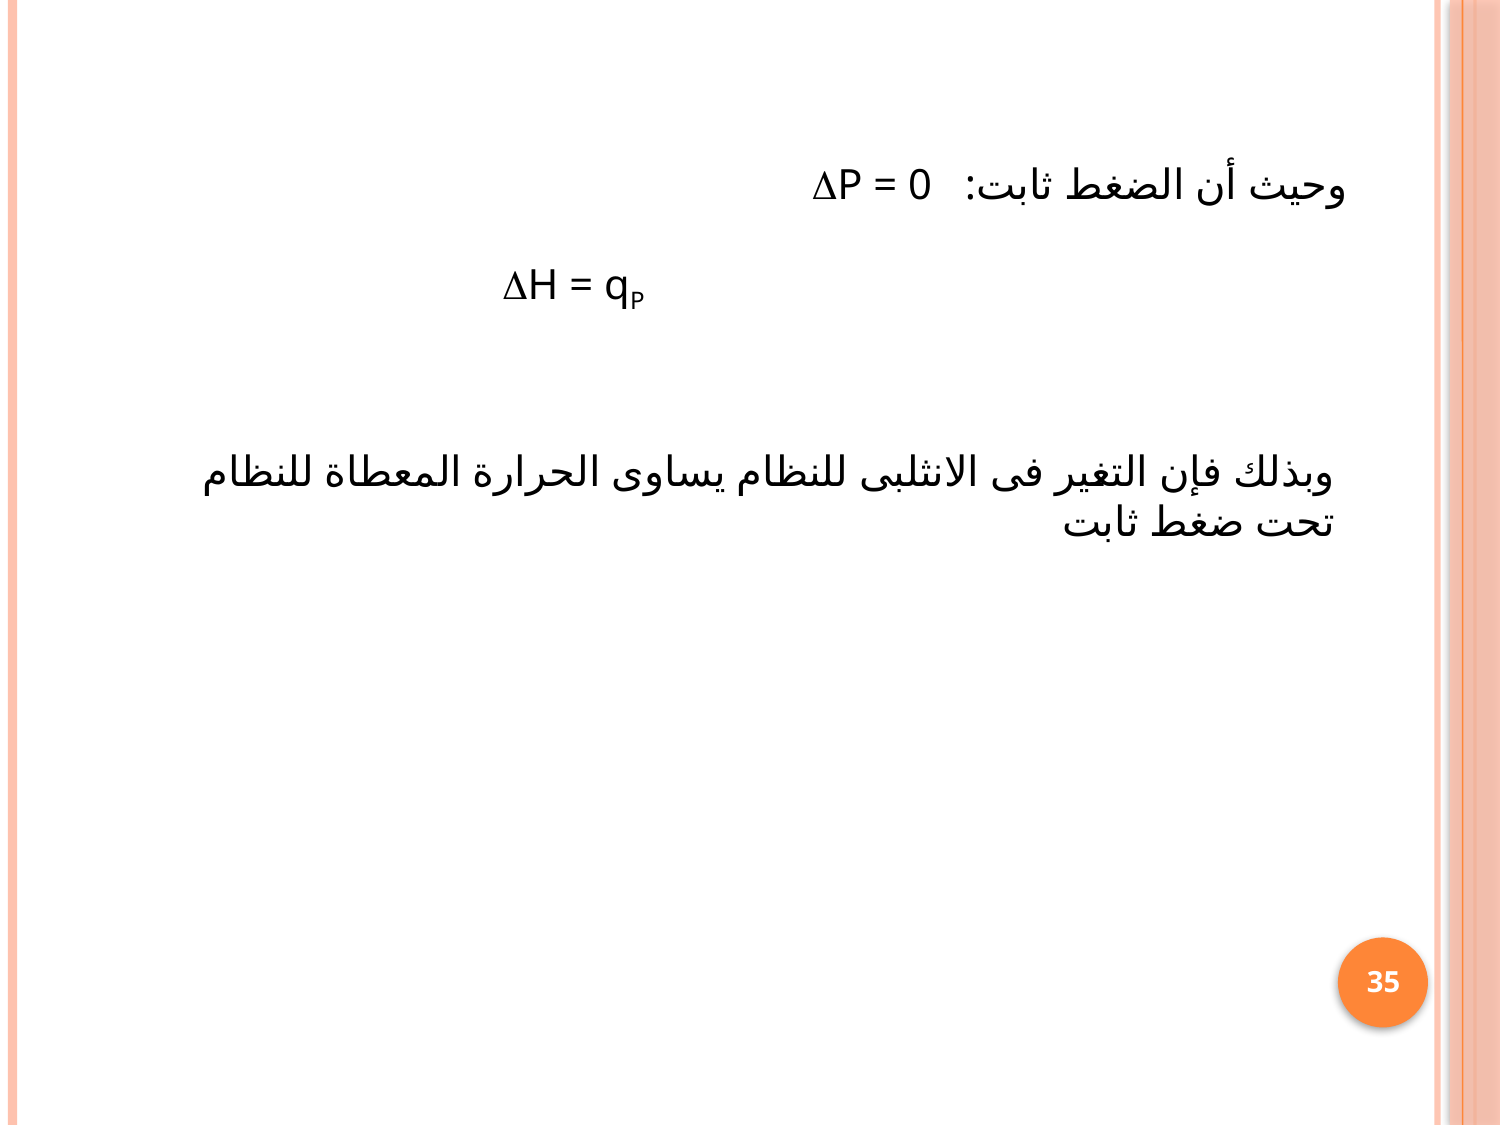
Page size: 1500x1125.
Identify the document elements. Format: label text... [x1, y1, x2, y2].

text_box وبذلك فإن التغير فى الانثلبى للنظام يساوى الحرارة المعطاة للنظام تحت ضغط ثابت [187, 437, 1350, 553]
slide_number 35 [1333, 940, 1434, 1027]
text_box وحيث أن الضغط ثابت: P = 0 H = qP [487, 149, 1363, 322]
